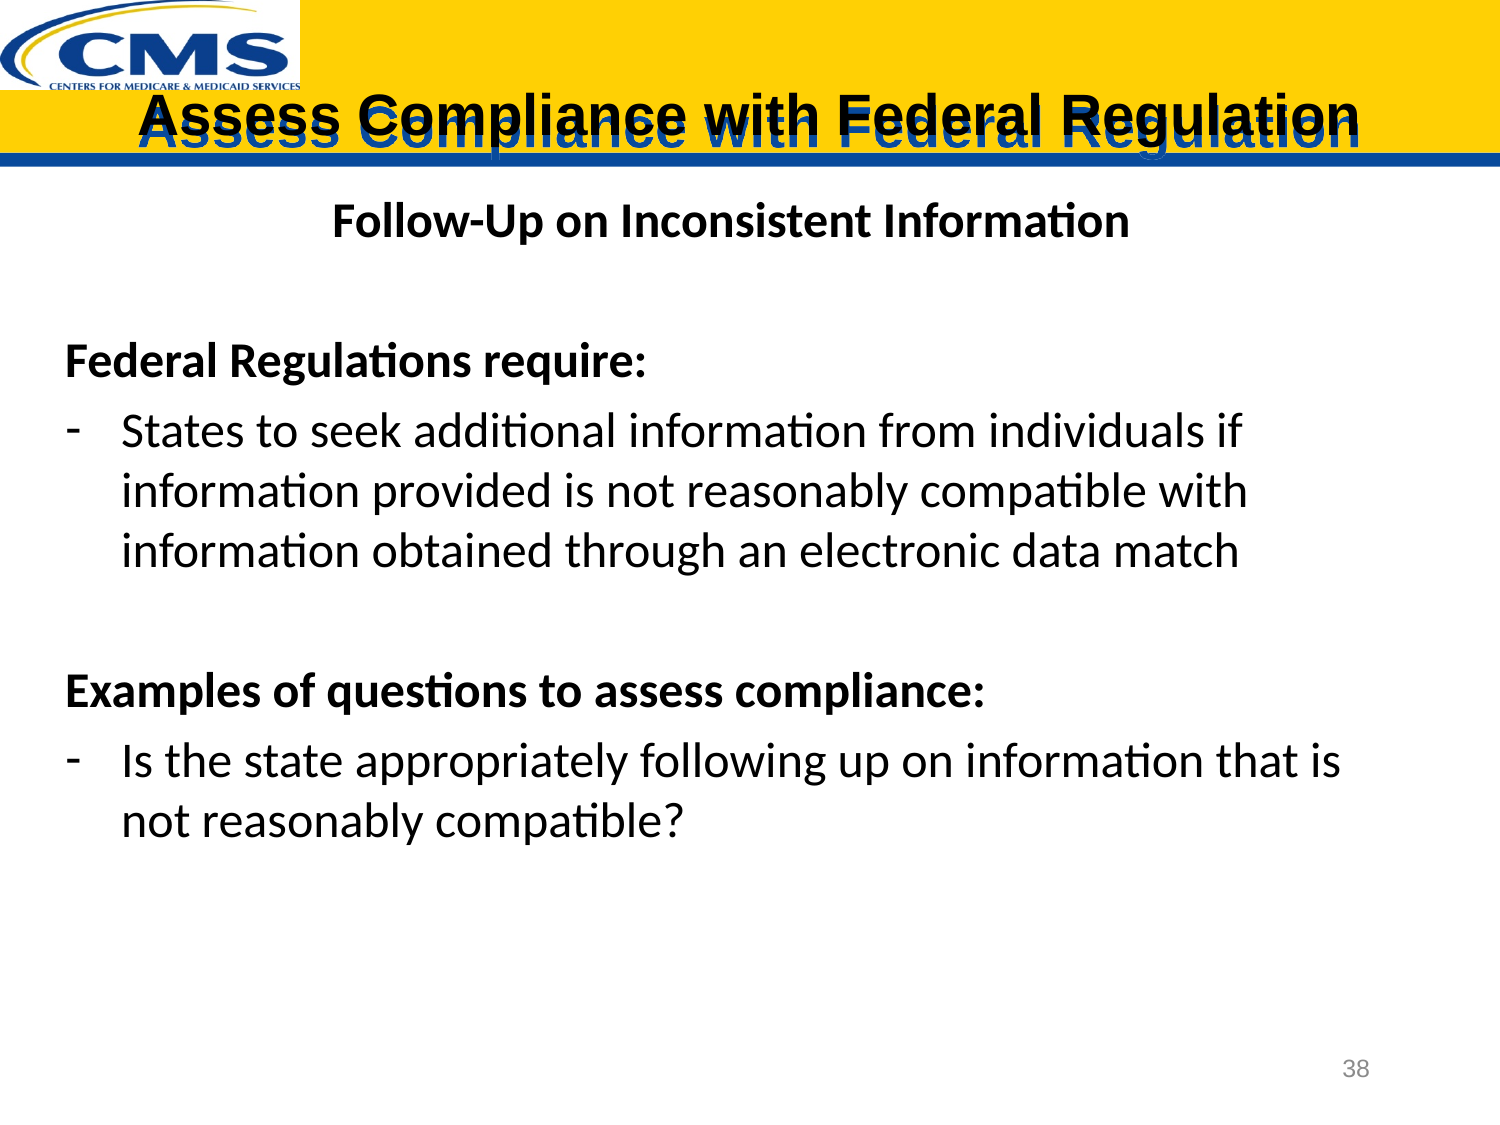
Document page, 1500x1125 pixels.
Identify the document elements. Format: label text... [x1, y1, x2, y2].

list Follow-Up on Inconsistent Information Federal Regulations require: States to seek additional information from individuals if information provided is not reasonably compatible with information obtained through an electronic data match Examples of questions to assess compliance: Is the state appropriately following up on information that is not reasonably compatible? [50, 215, 1414, 1048]
slide_number 38 [1275, 1037, 1438, 1098]
picture [0, 0, 300, 90]
title Assess Compliance with Federal Regulation [0, 22, 1500, 202]
